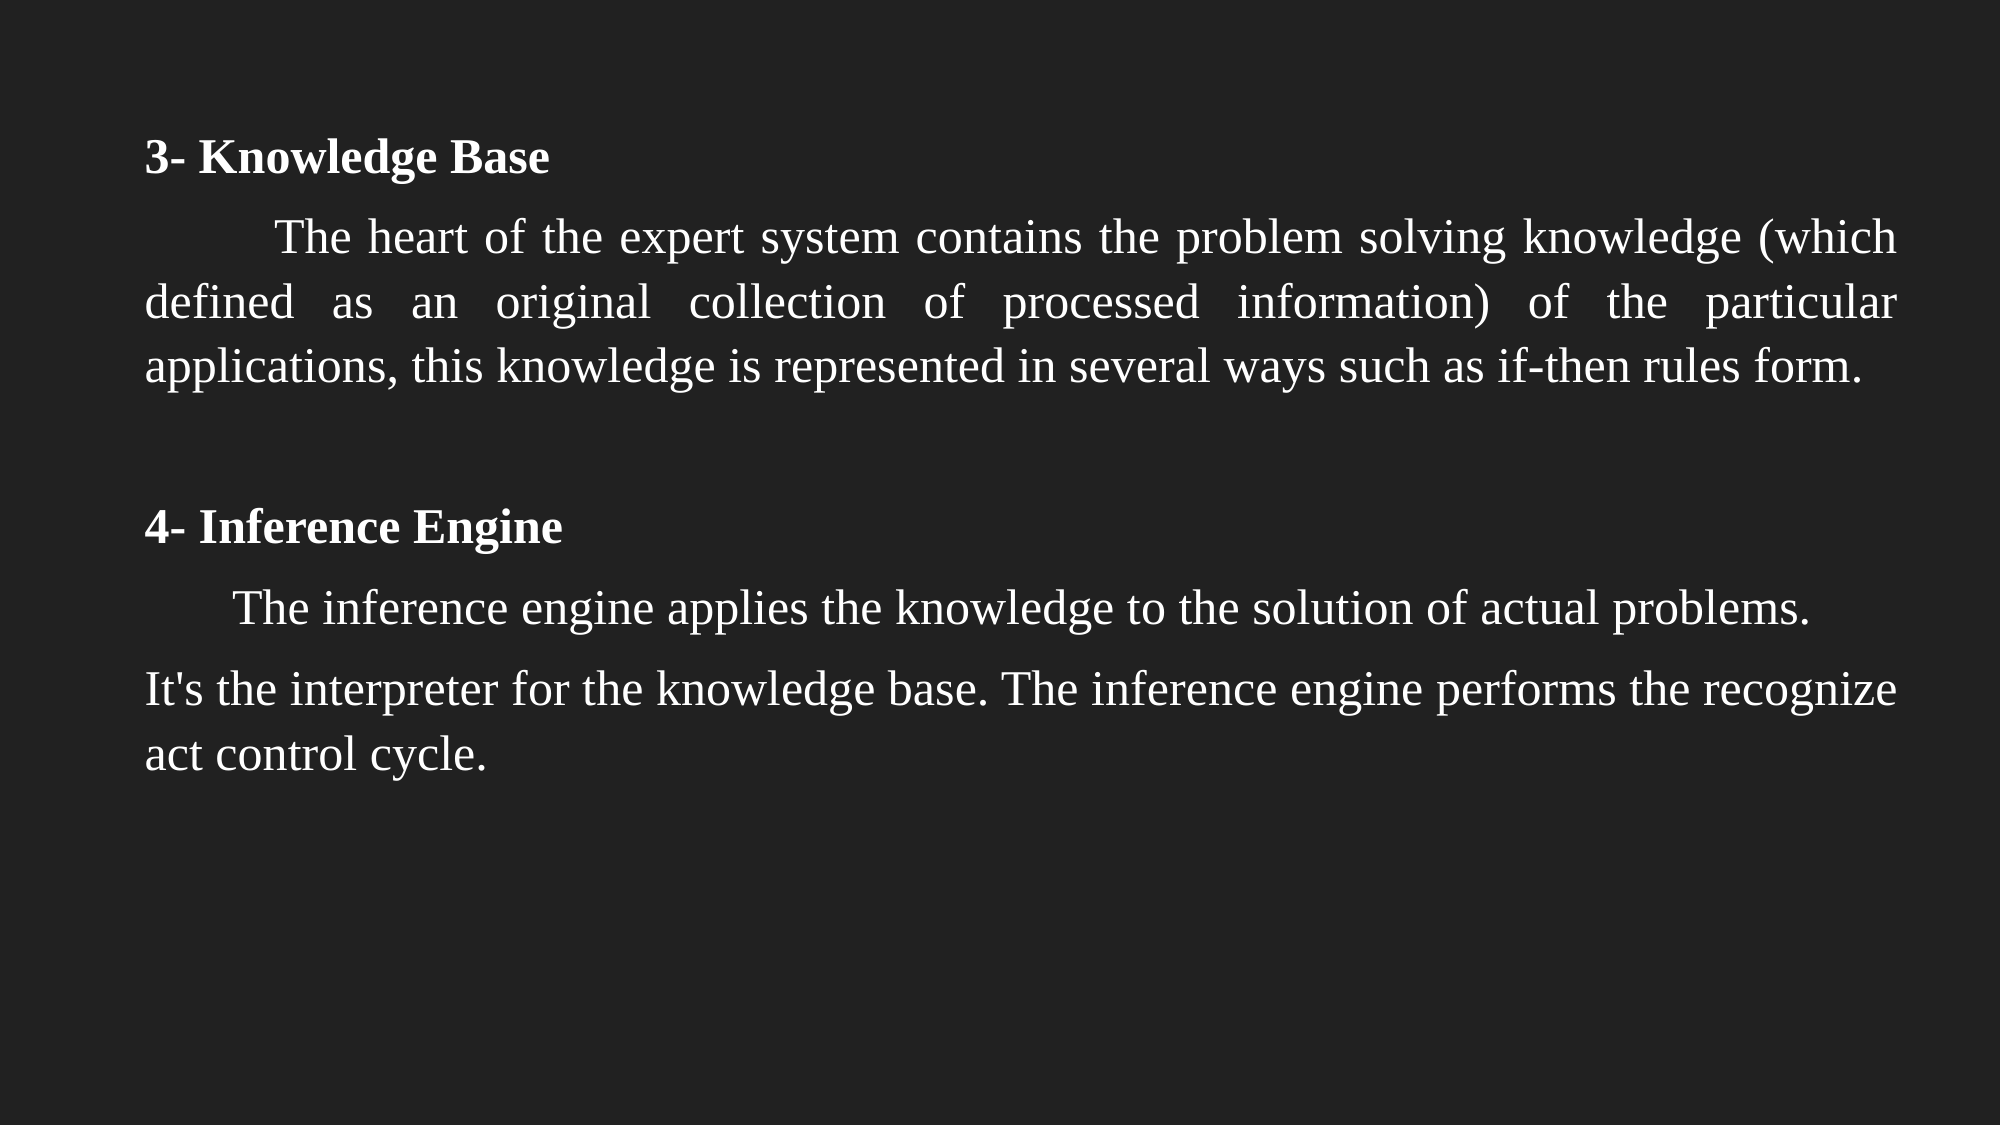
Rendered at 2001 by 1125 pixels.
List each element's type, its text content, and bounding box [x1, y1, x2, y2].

text_box 3- Knowledge Base The heart of the expert system contains the problem solving knowledge (which defined as an original collection of processed information) of the particular applications, this knowledge is represented in several ways such as if-then rules form. 4- Inference Engine The inference engine applies the knowledge to the solution of actual problems. It's the interpreter for the knowledge base. The inference engine performs the recognize act control cycle. [129, 111, 1914, 788]
